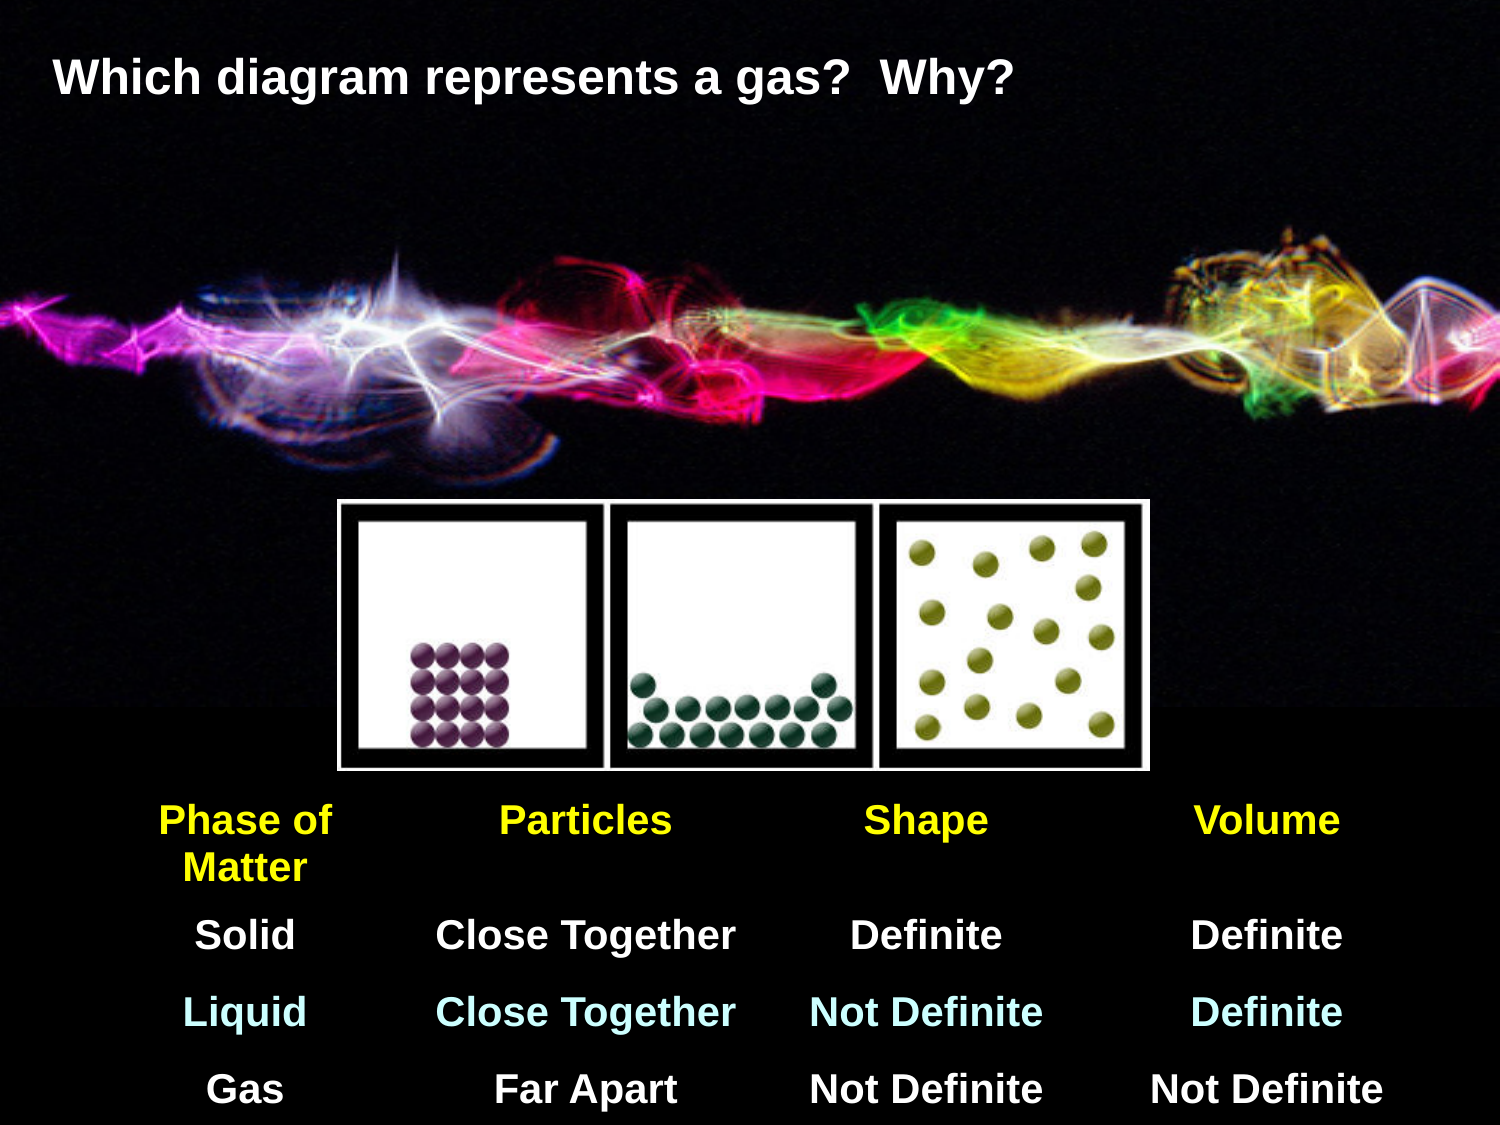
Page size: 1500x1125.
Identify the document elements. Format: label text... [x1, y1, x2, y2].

table_cell Definite [756, 904, 1097, 981]
table_header Particles [416, 790, 756, 904]
table_cell Gas [76, 1058, 416, 1122]
table_header Shape [756, 790, 1097, 904]
table_cell Not Definite [756, 1058, 1097, 1122]
table_header Volume [1097, 790, 1436, 904]
picture [0, 0, 1500, 771]
table_cell Solid [76, 904, 416, 981]
table_cell Not Definite [756, 981, 1097, 1058]
table_cell Not Definite [1097, 1058, 1436, 1122]
table_cell Definite [1097, 904, 1436, 981]
table_cell Close Together [416, 981, 756, 1058]
table_cell Definite [1097, 981, 1436, 1058]
table_cell Far Apart [416, 1058, 756, 1122]
table_cell Liquid [76, 981, 416, 1058]
table_header Phase of Matter [76, 790, 416, 904]
table_cell Close Together [416, 904, 756, 981]
